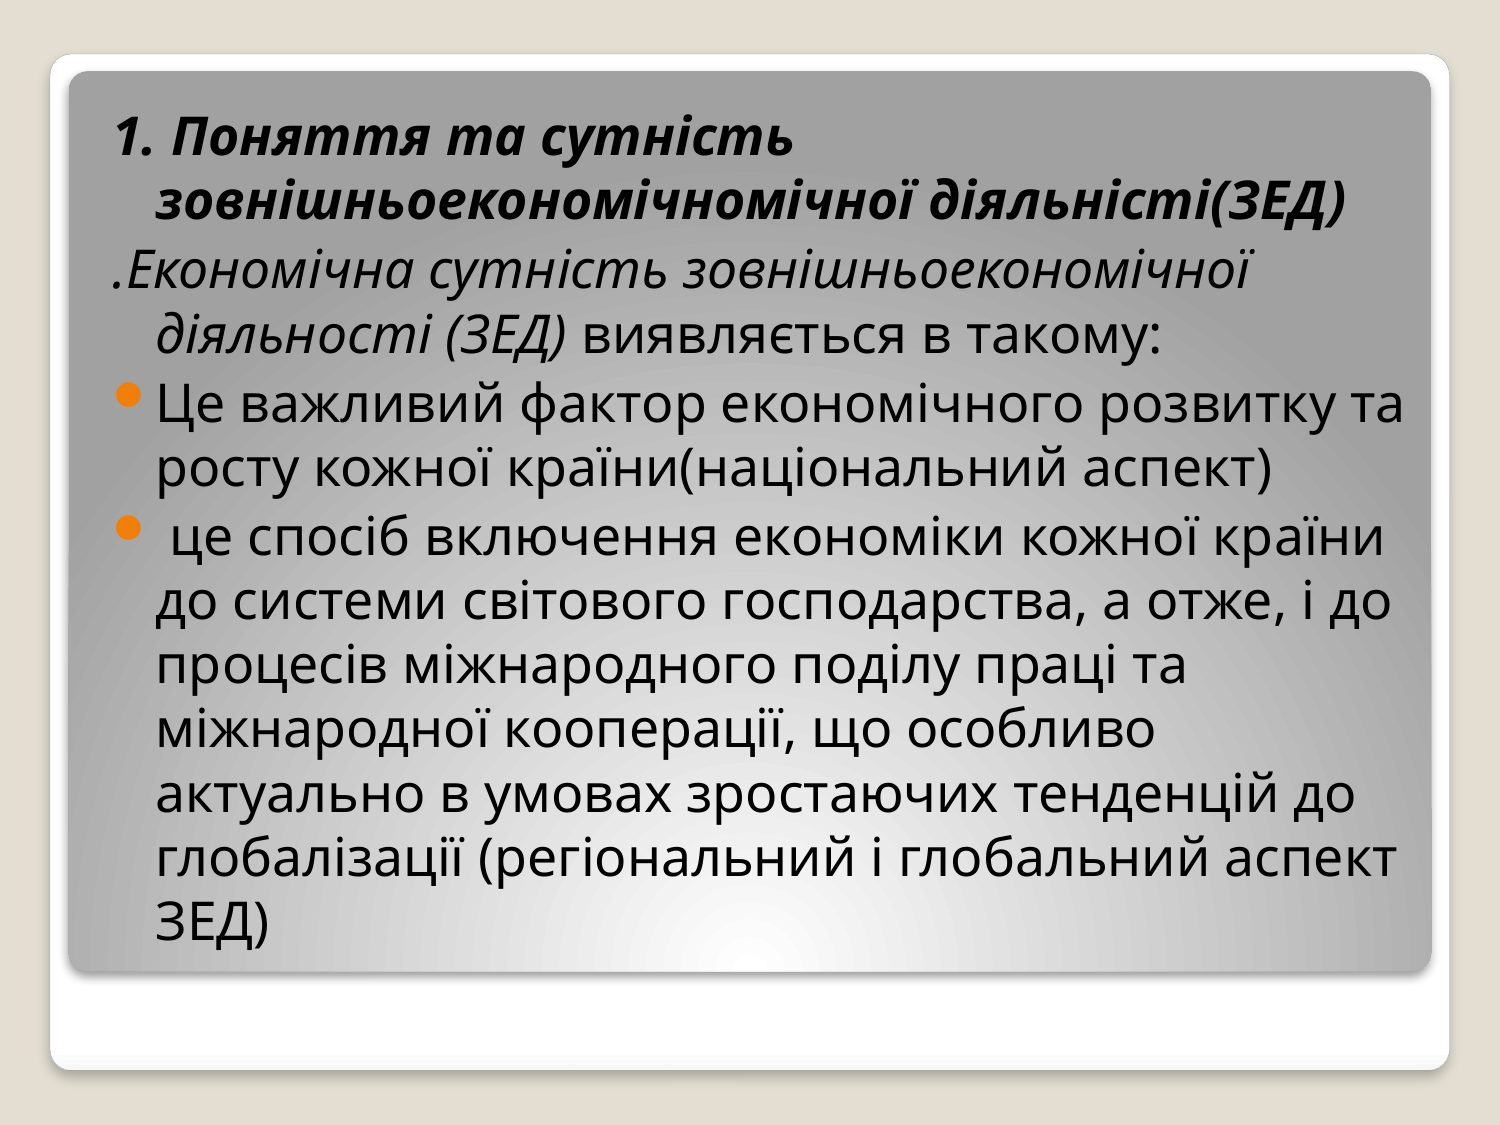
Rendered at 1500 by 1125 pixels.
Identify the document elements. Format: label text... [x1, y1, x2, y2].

list 1. Поняття та сутність зовнішньоекономічномічної діяльністі(ЗЕД) .Економічна сутність зовнішньоекономічної діяльності (ЗЕД) виявляється в такому: Це важливий фактор економічного розвитку та росту кожної країни(національний аспект) це спосіб включення економіки кожної країни до системи світового господарства, а отже, і до процесів міжнародного поділу праці та міжнародної кооперації, що особливо актуально в умовах зростаючих тенденцій до глобалізації (регіональний і глобальний аспект ЗЕД) [82, 86, 1425, 976]
